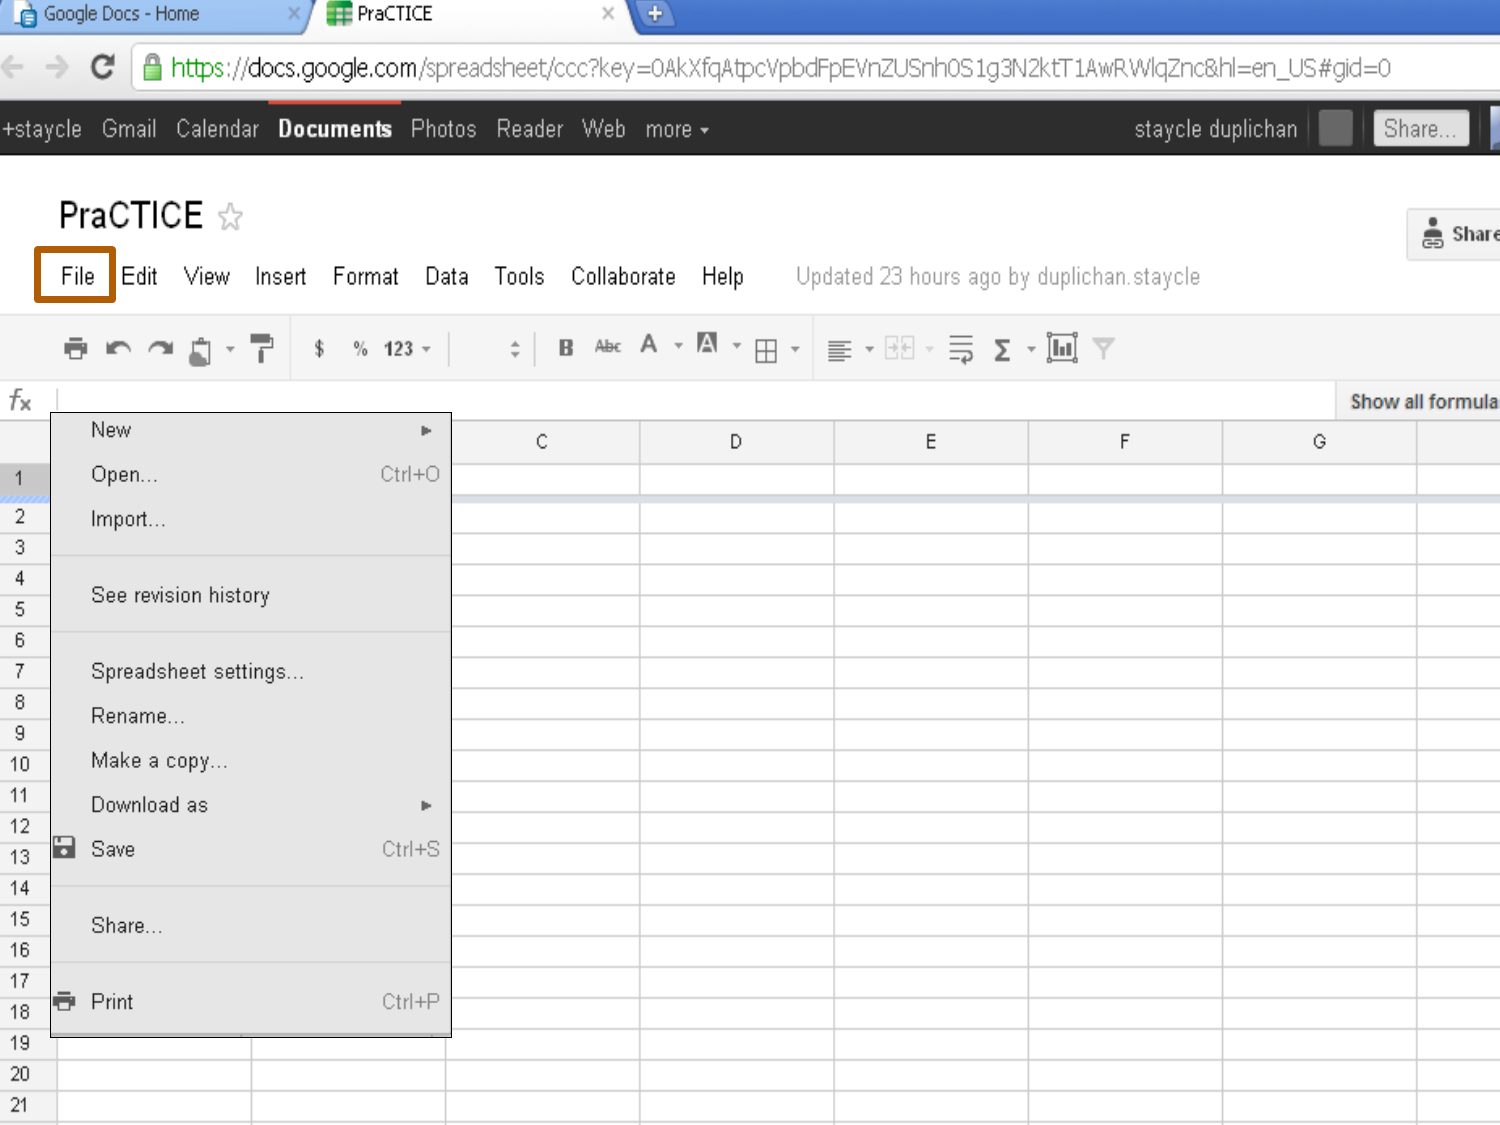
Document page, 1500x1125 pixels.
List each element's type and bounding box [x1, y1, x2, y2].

list [0, 0, 1500, 1125]
picture [49, 412, 452, 1038]
